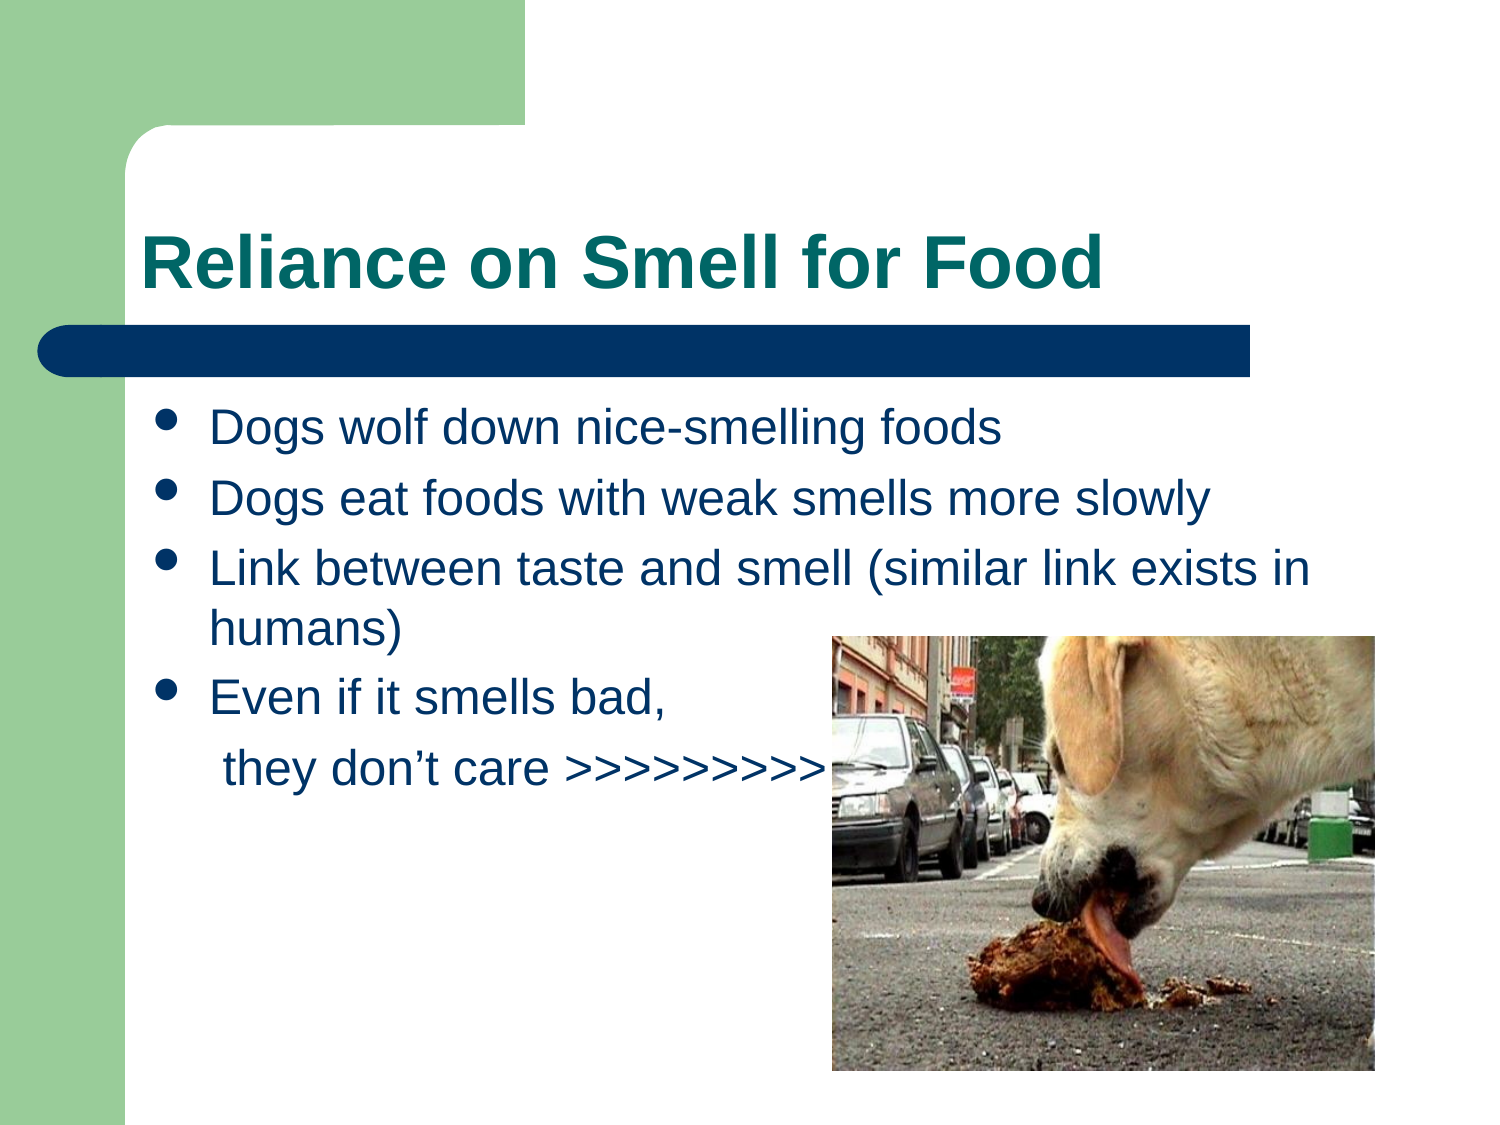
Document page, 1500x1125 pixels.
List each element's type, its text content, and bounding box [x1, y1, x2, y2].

list Dogs wolf down nice-smelling foods Dogs eat foods with weak smells more slowly Link between taste and smell (similar link exists in humans) Even if it smells bad, they don’t care >>>>>>>>> [137, 387, 1400, 999]
title Reliance on Smell for Food [124, 124, 1426, 313]
picture [832, 636, 1375, 1071]
